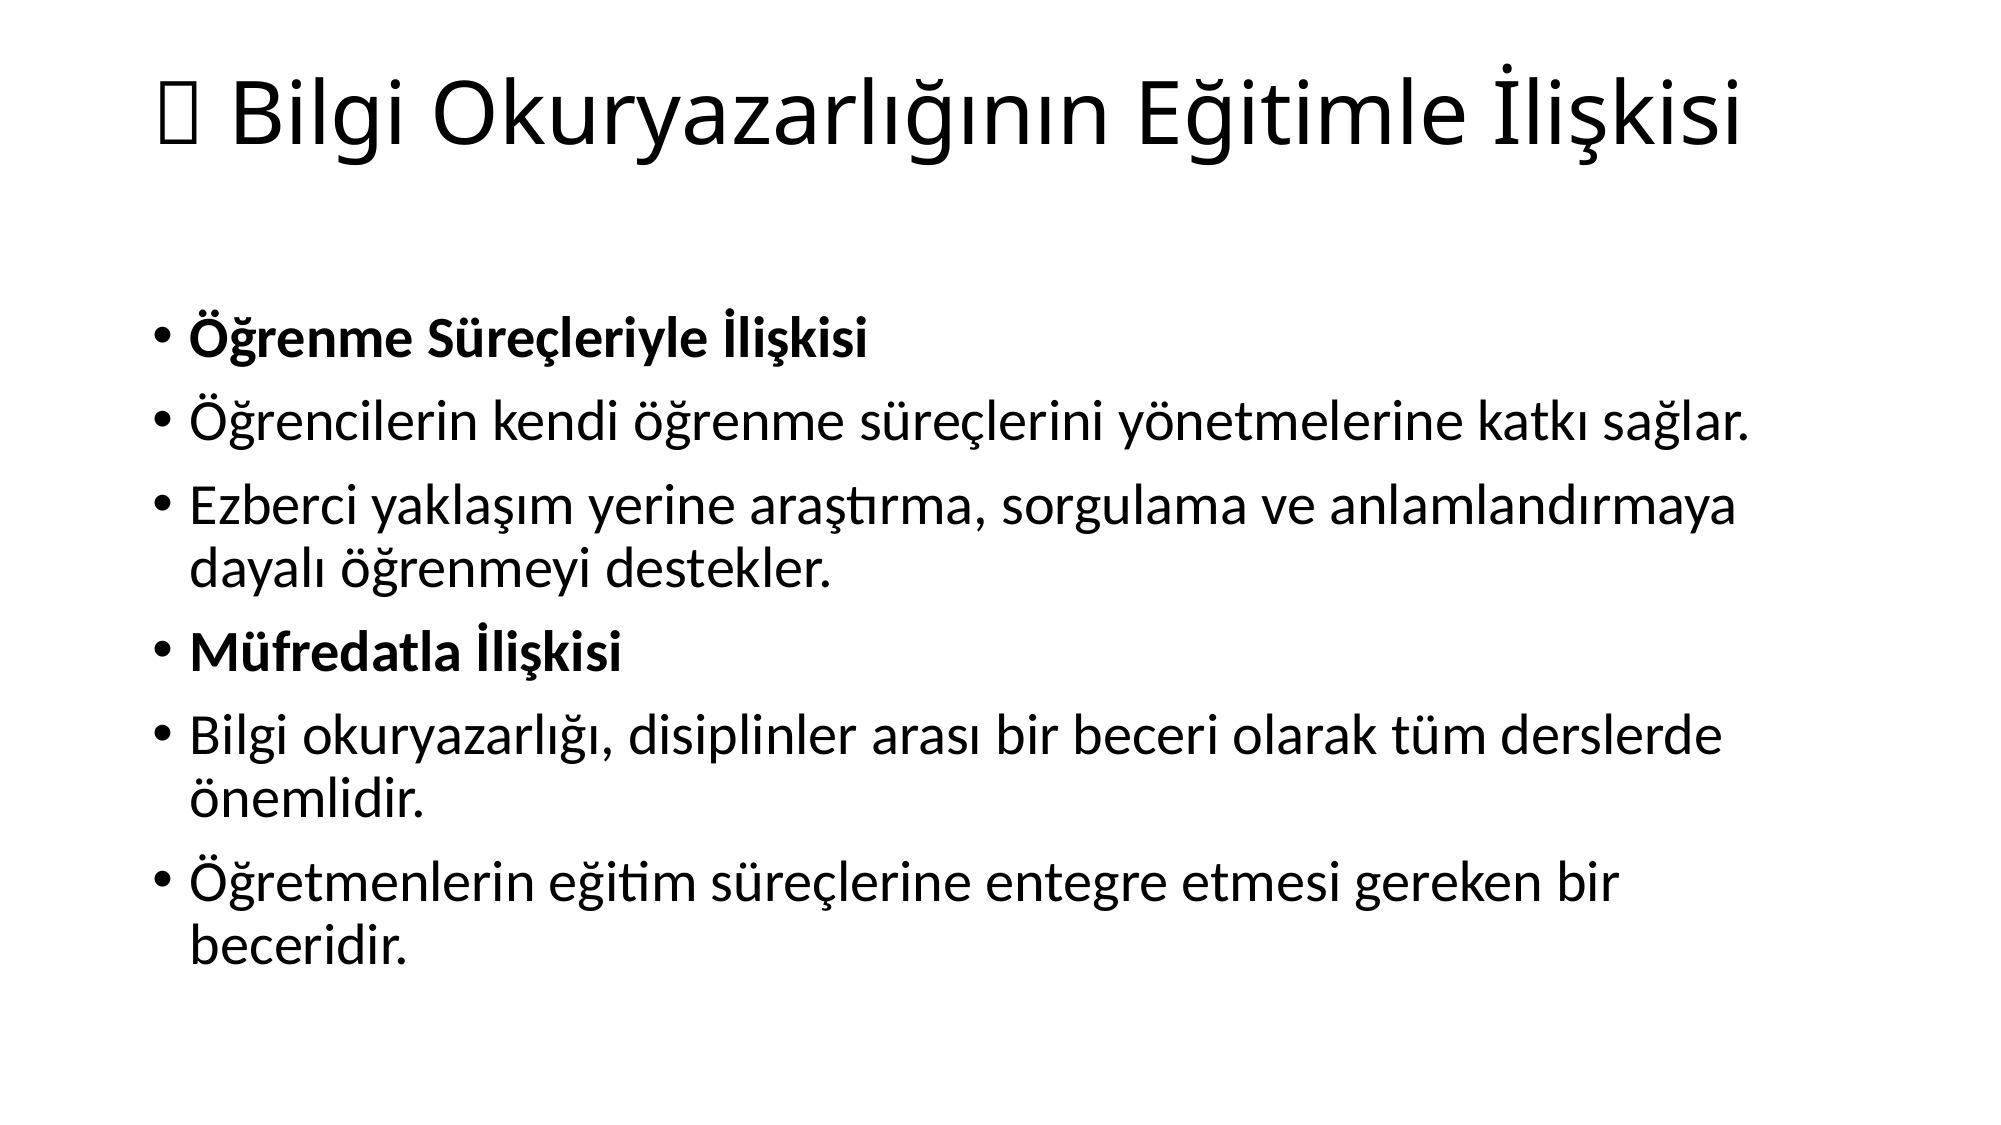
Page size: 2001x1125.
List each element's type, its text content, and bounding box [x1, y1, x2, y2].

title 📌 Bilgi Okuryazarlığının Eğitimle İlişkisi [137, 59, 1863, 278]
list Öğrenme Süreçleriyle İlişkisi Öğrencilerin kendi öğrenme süreçlerini yönetmelerine katkı sağlar. Ezberci yaklaşım yerine araştırma, sorgulama ve anlamlandırmaya dayalı öğrenmeyi destekler. Müfredatla İlişkisi Bilgi okuryazarlığı, disiplinler arası bir beceri olarak tüm derslerde önemlidir. Öğretmenlerin eğitim süreçlerine entegre etmesi gereken bir beceridir. [137, 299, 1863, 1110]
